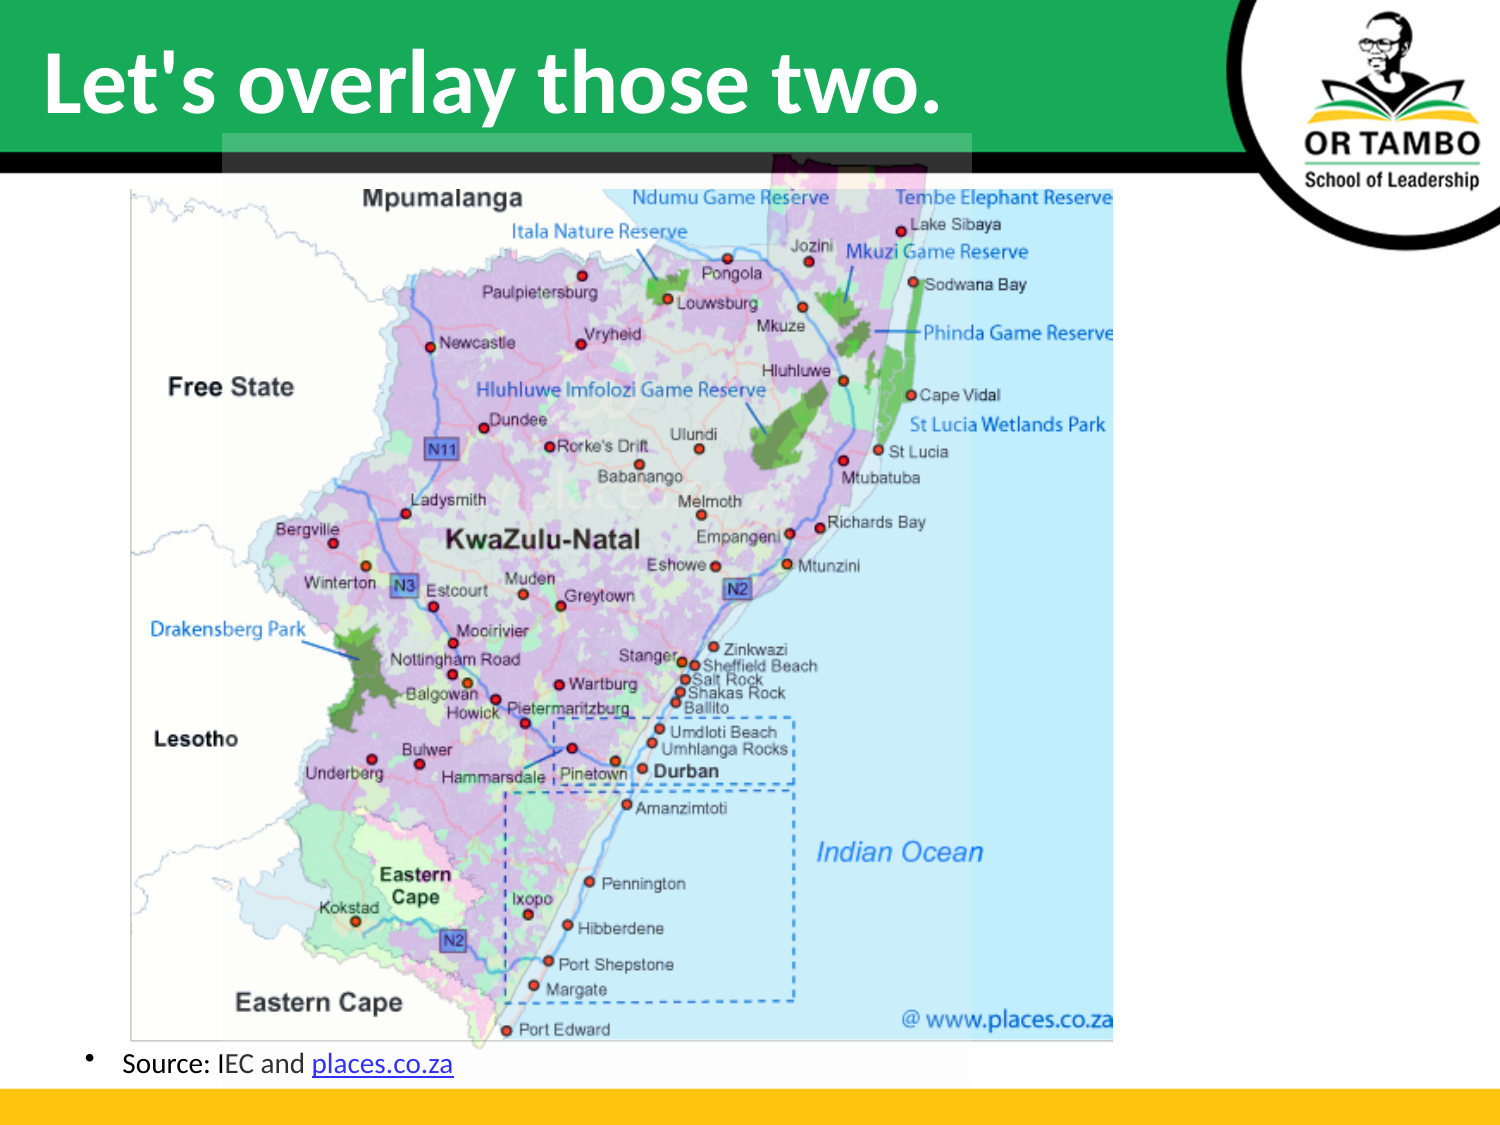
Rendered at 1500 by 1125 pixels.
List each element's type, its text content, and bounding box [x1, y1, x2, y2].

title Let's overlay those two. [35, 0, 1387, 154]
text_box Source: IEC and places.co.za [77, 1037, 217, 1087]
picture [0, 0, 1500, 1125]
